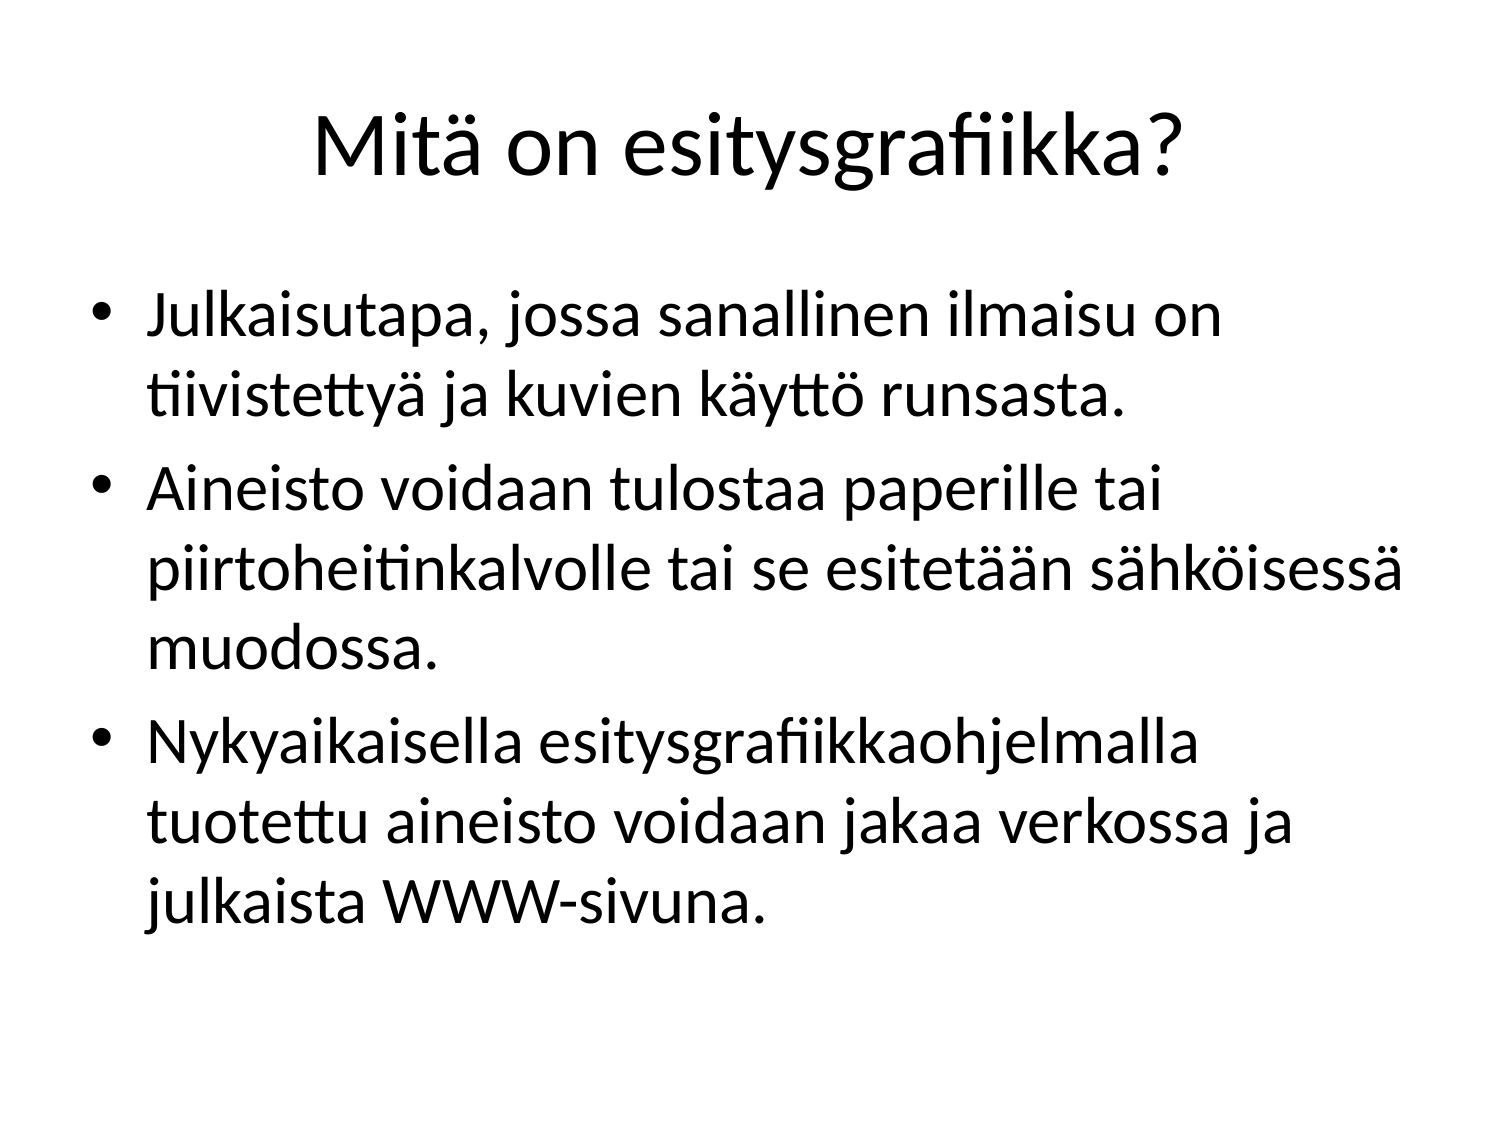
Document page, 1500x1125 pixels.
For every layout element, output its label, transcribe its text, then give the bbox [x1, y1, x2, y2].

list Julkaisutapa, jossa sanallinen ilmaisu on tiivistettyä ja kuvien käyttö runsasta. Aineisto voidaan tulostaa paperille tai piirtoheitinkalvolle tai se esitetään sähköisessä muodossa. Nykyaikaisella esitysgrafiikkaohjelmalla tuotettu aineisto voidaan jakaa verkossa ja julkaista WWW-sivuna. [75, 262, 1425, 1005]
title Mitä on esitysgrafiikka? [75, 45, 1425, 233]
